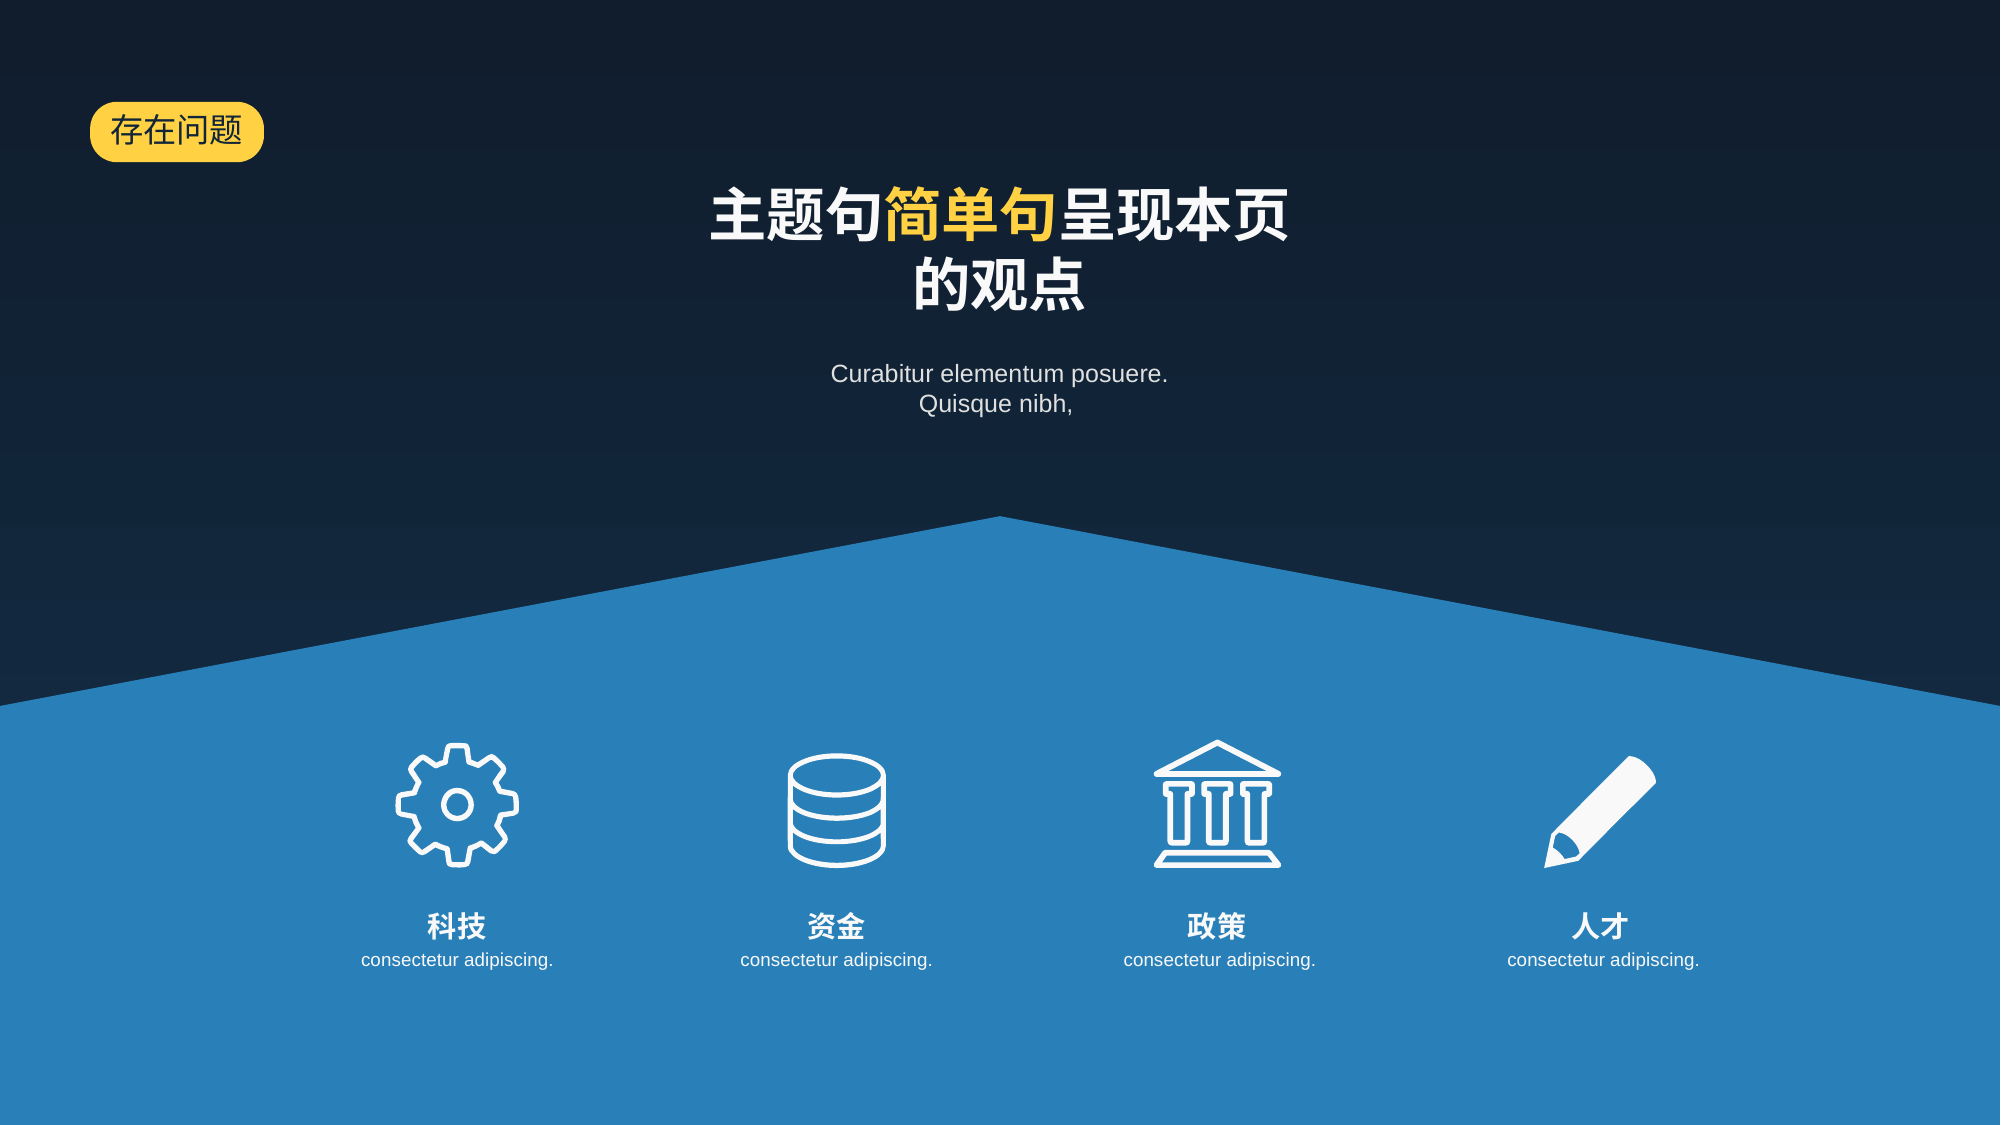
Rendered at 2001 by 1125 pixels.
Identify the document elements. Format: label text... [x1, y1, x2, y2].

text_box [1066, 739, 1369, 1022]
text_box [1448, 754, 1753, 1022]
text_box Curabitur elementum posuere. Quisque nibh, [774, 405, 1226, 420]
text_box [687, 752, 986, 1022]
text_box [0, 514, 2000, 1125]
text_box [70, 101, 284, 163]
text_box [307, 742, 608, 1022]
text_box 主题句简单句呈现本页的观点 [682, 170, 1317, 405]
